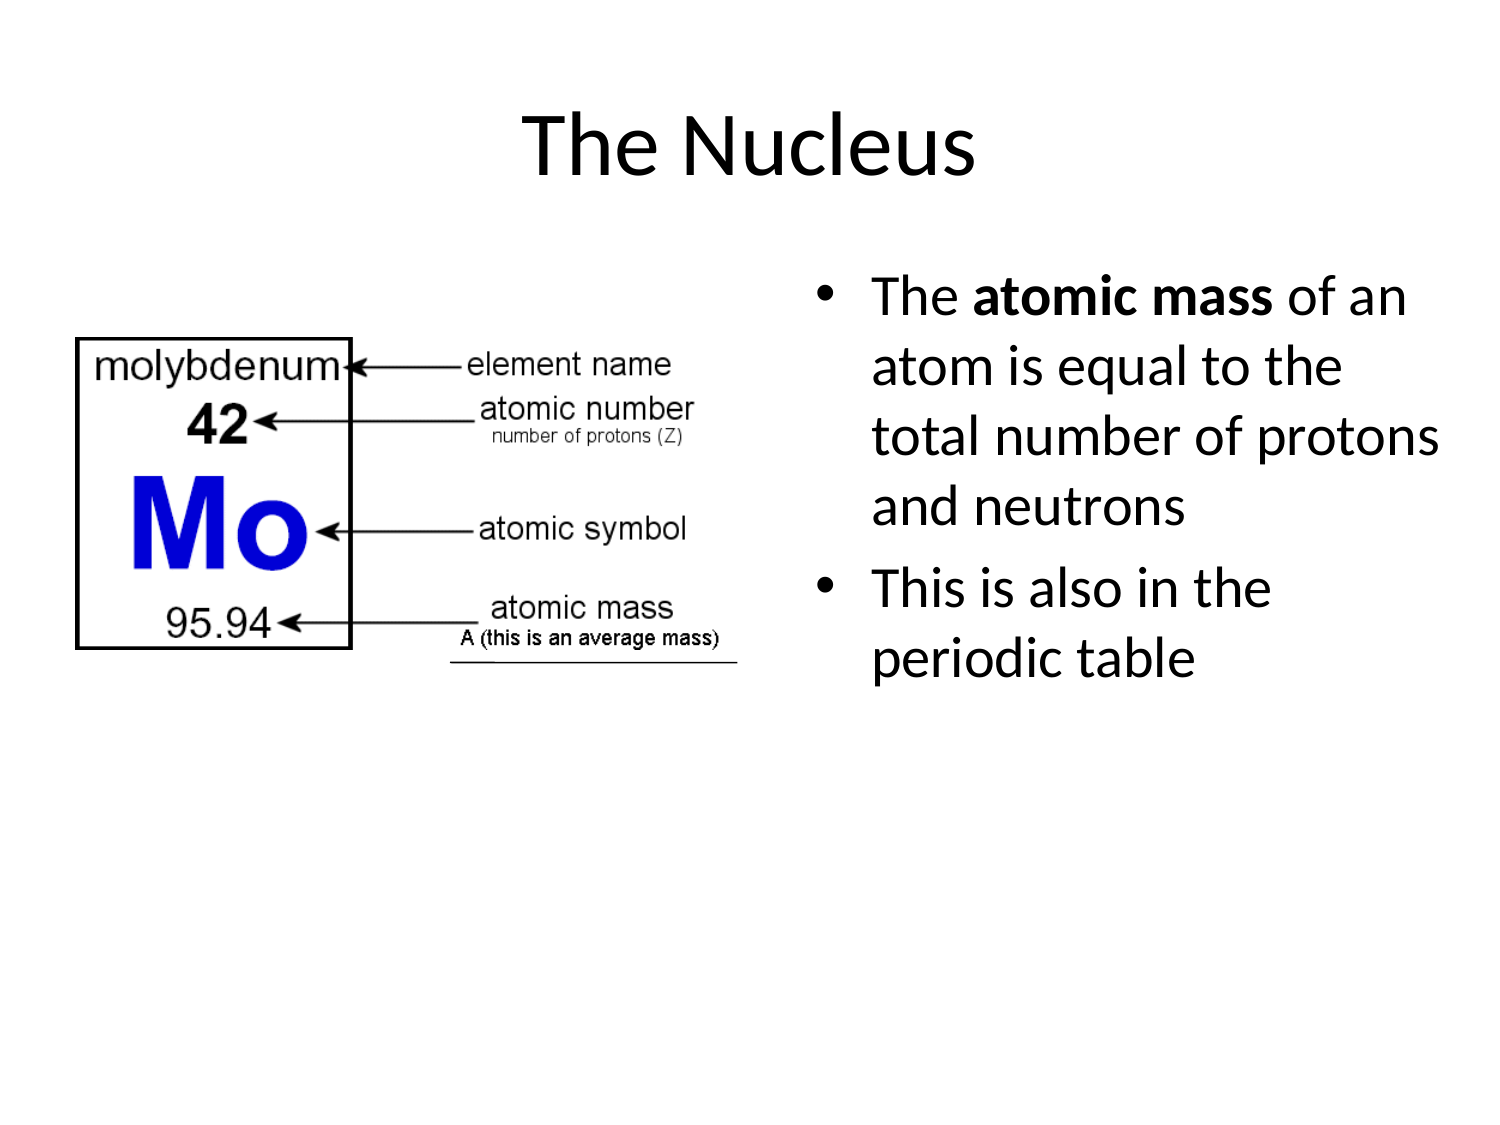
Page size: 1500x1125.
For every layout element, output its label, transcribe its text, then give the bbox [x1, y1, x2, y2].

list The atomic mass of an atom is equal to the total number of protons and neutrons This is also in the periodic table [800, 249, 1463, 993]
title The Nucleus [75, 45, 1425, 233]
picture [74, 337, 794, 651]
